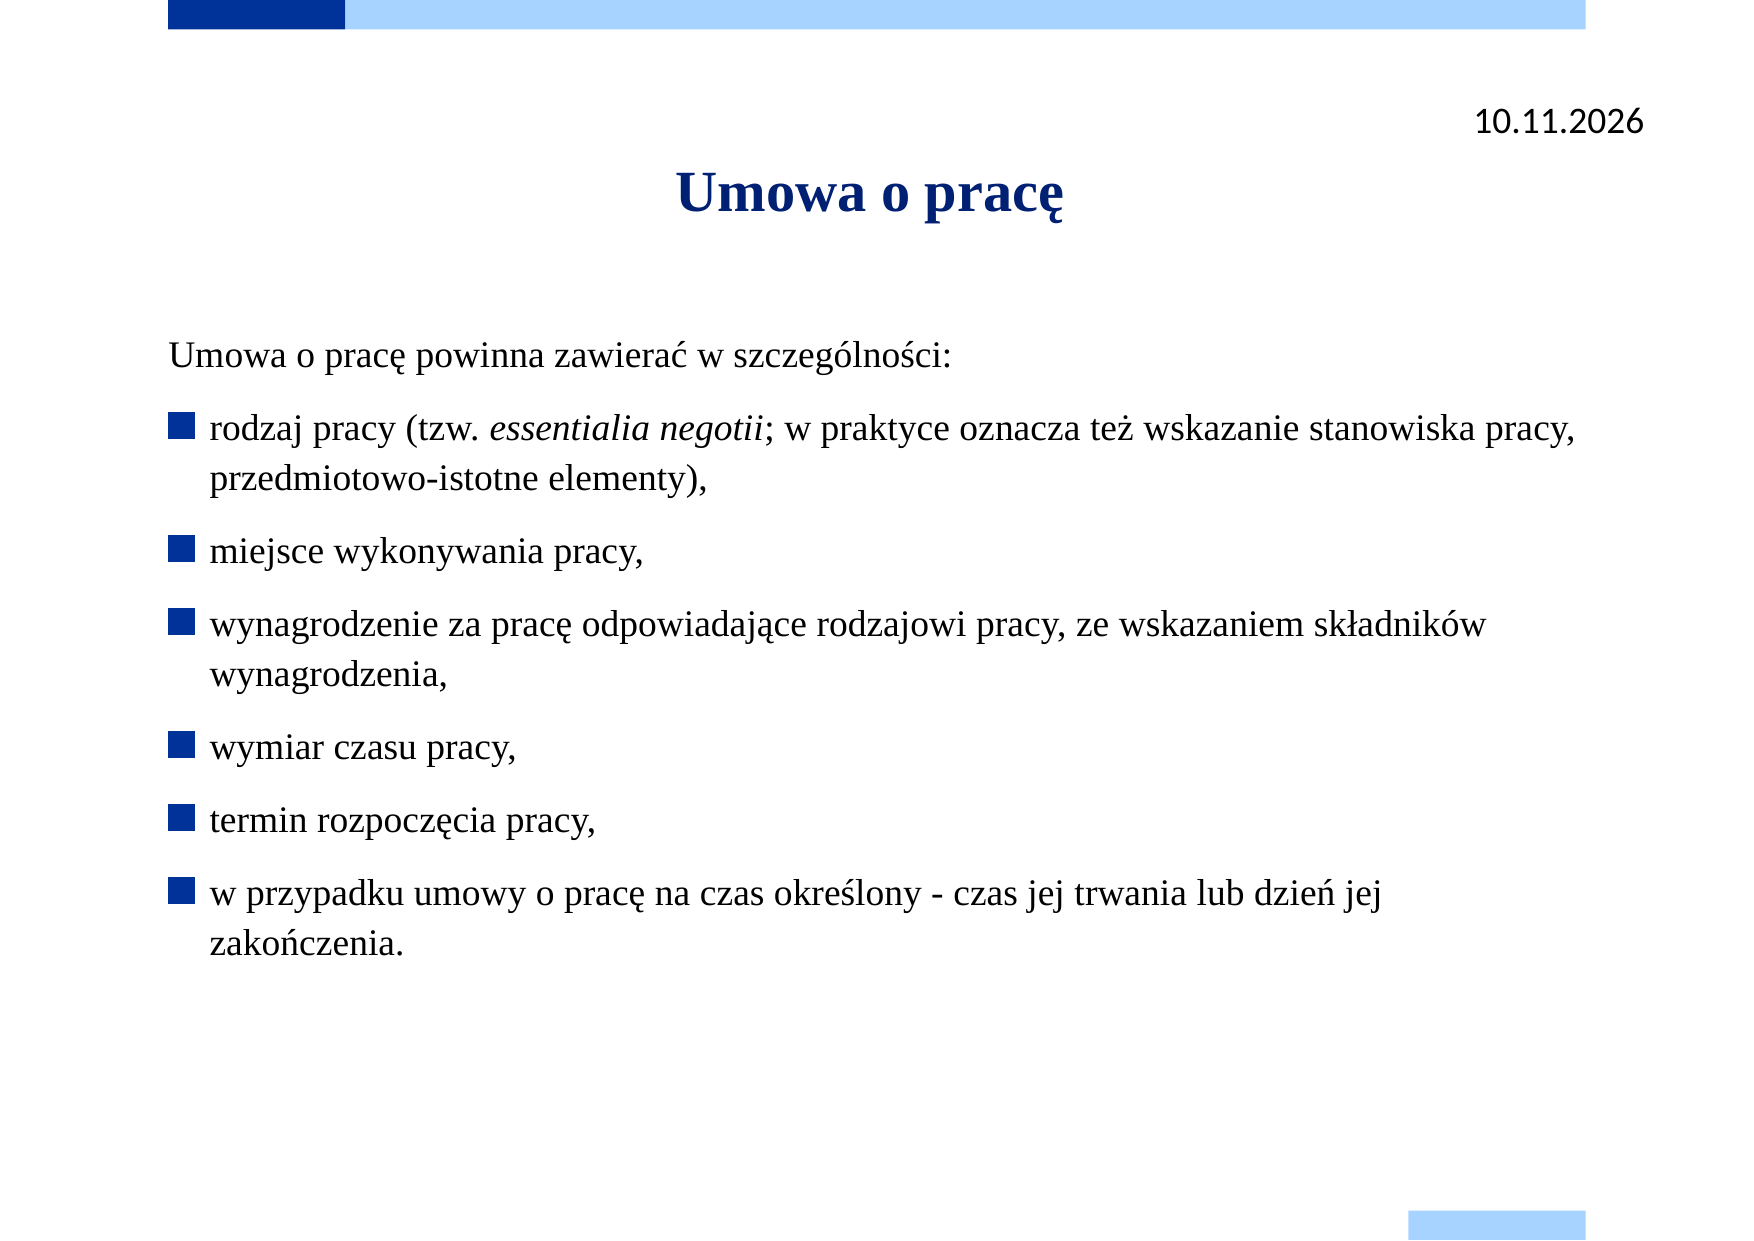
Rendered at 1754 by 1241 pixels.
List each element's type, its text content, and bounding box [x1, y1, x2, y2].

picture [168, 412, 195, 439]
list Umowa o pracę powinna zawierać w szczególności: rodzaj pracy (tzw. essentialia negotii; w praktyce oznacza też wskazanie stanowiska pracy, przedmiotowo-istotne elementy), miejsce wykonywania pracy, wynagrodzenie za pracę odpowiadające rodzajowi pracy, ze wskazaniem składników wynagrodzenia, wymiar czasu pracy, termin rozpoczęcia pracy, w przypadku umowy o pracę na czas określony - czas jej trwania lub dzień jej zakończenia. [168, 324, 1586, 1093]
title Umowa o pracę [168, 147, 1586, 324]
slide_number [1458, 88, 1754, 149]
picture [168, 804, 195, 831]
picture [168, 535, 195, 562]
picture [168, 877, 195, 904]
picture [168, 731, 195, 758]
picture [168, 608, 195, 635]
